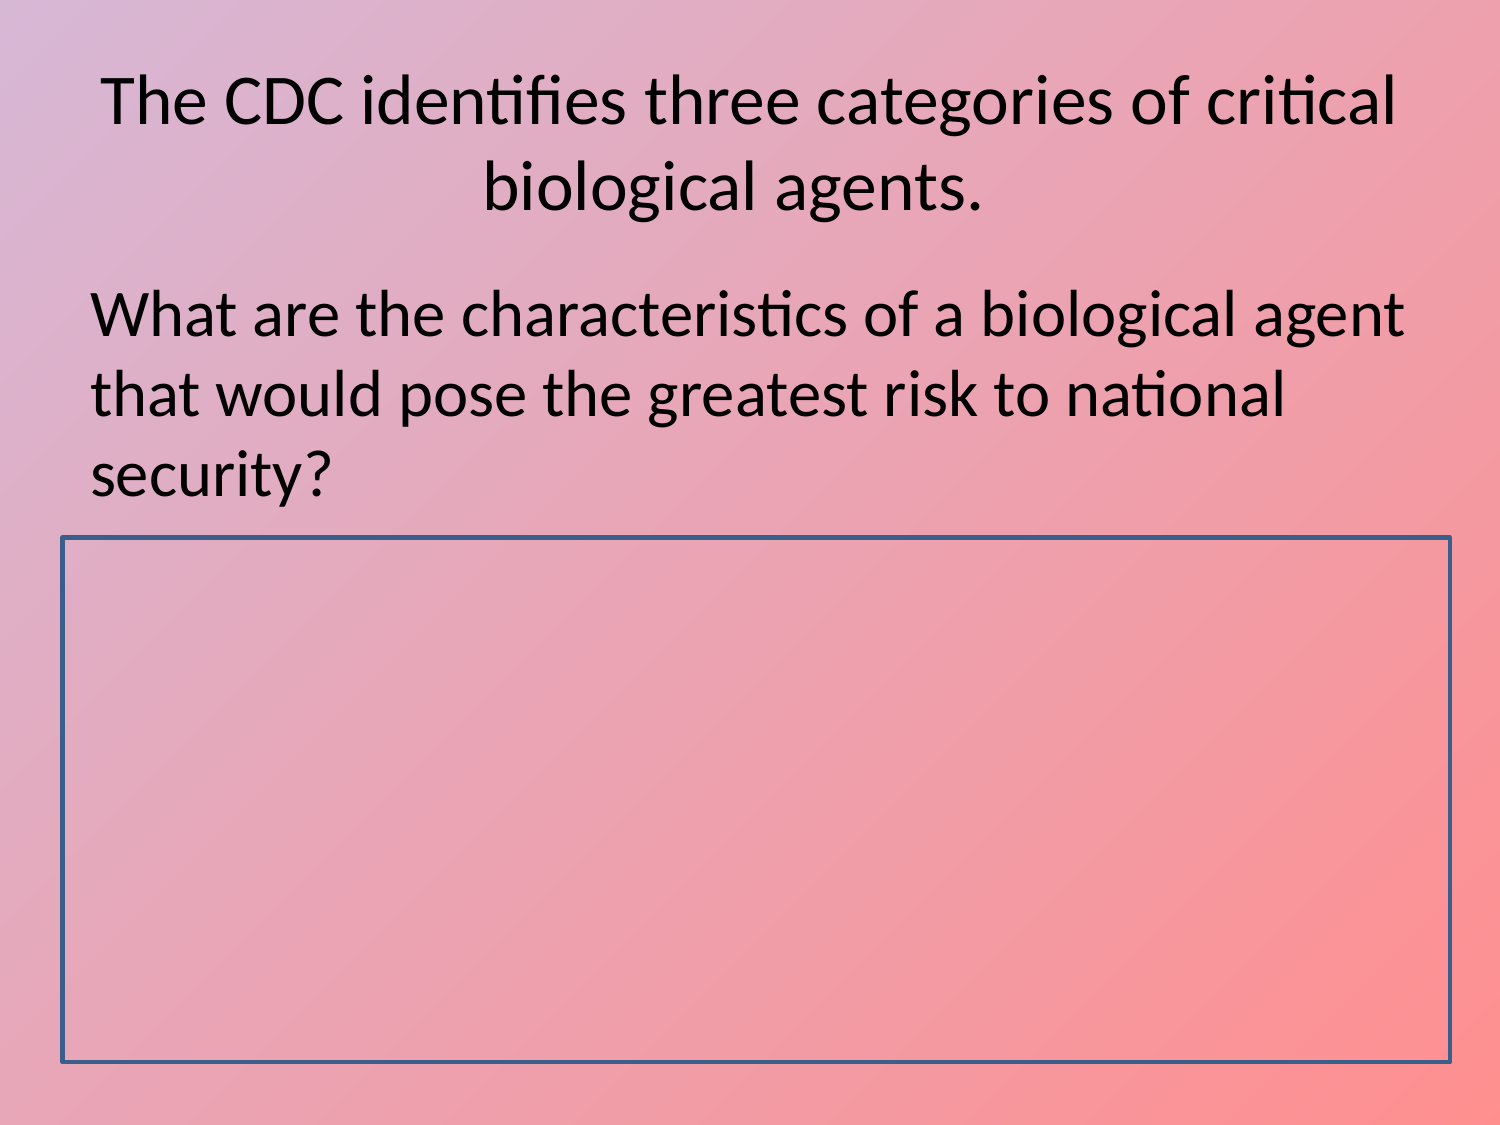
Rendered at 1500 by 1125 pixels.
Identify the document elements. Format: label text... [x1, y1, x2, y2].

title The CDC identifies three categories of critical biological agents. [75, 45, 1425, 233]
list What are the characteristics of a biological agent that would pose the greatest risk to national security? [75, 262, 1425, 535]
text_box [60, 535, 1452, 1064]
